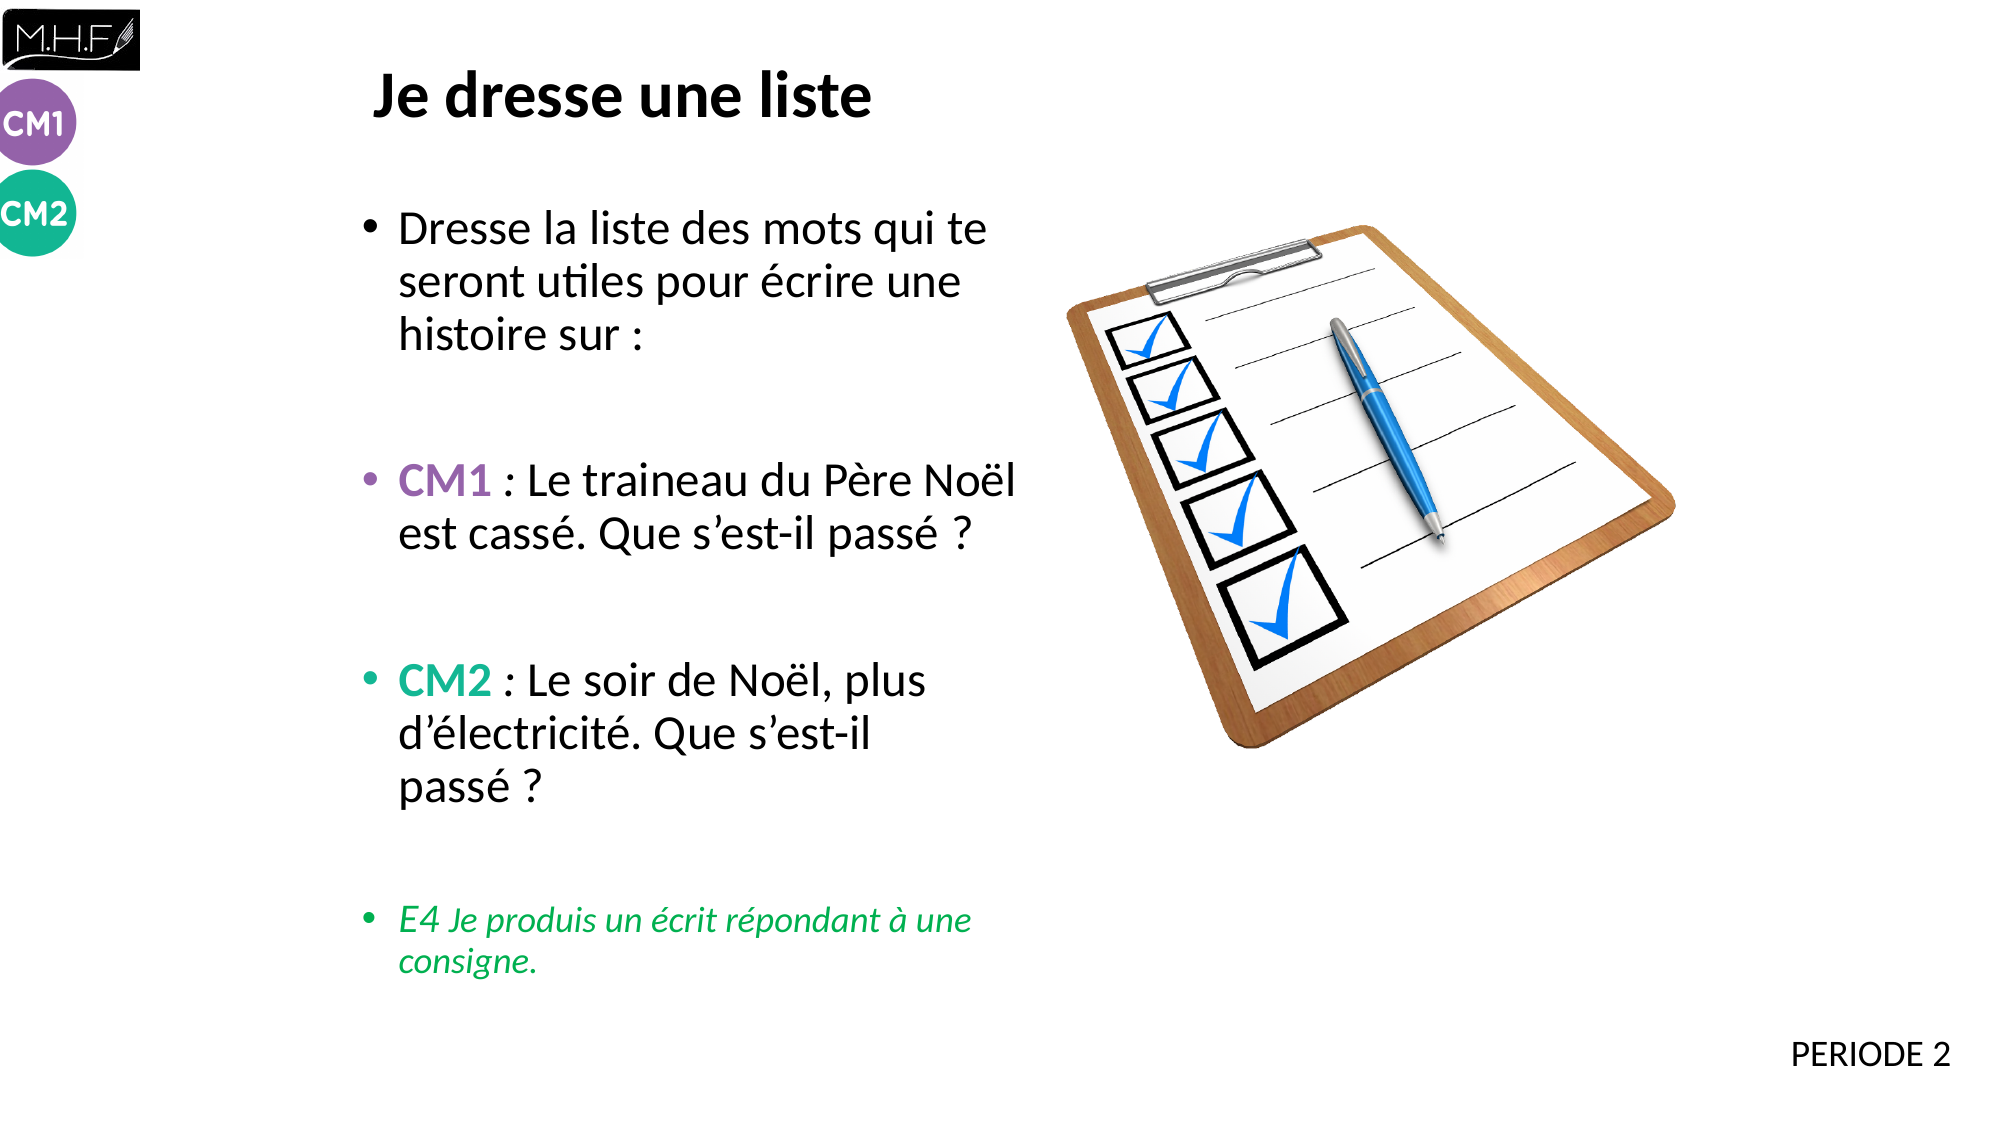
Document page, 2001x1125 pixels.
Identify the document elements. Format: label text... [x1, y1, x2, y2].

text_box PERIODE 2 [1362, 1021, 1967, 1082]
title Je dresse une liste [358, 20, 1058, 173]
picture [1045, 122, 1680, 757]
text_box Dresse la liste des mots qui te seront utiles pour écrire une histoire sur : CM1 : Le traineau du Père Noël est cassé. Que s’est-il passé ? CM2 : Le soir de Noël, plus d’électricité. Que s’est-il passé ? E4 Je produis un écrit répondant à une consigne. [347, 194, 1034, 1033]
picture [0, 7, 140, 259]
